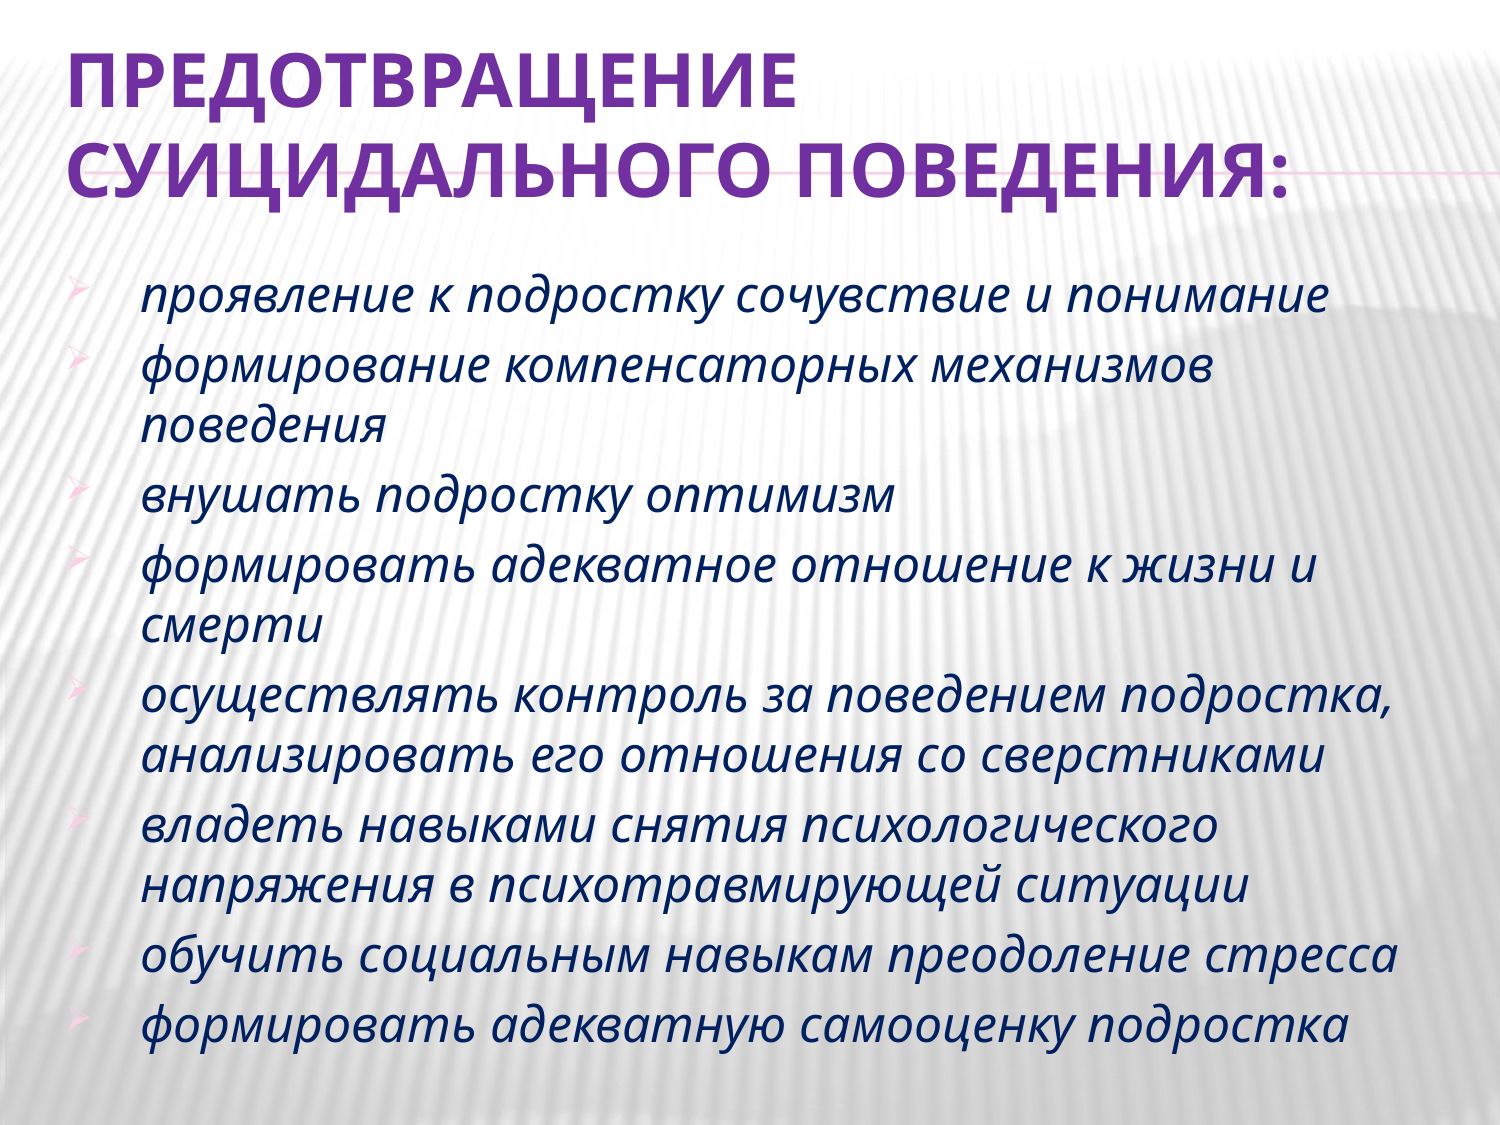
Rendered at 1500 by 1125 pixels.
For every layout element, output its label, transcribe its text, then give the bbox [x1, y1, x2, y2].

list проявление к подростку сочувствие и понимание формирование компенсаторных механизмов поведения внушать подростку оптимизм формировать адекватное отношение к жизни и смерти осуществлять контроль за поведением подростка, анализировать его отношения со сверстниками владеть навыками снятия психологического напряжения в психотравмирующей ситуации обучить социальным навыкам преодоление стресса формировать адекватную самооценку подростка [49, 254, 1476, 1102]
title предотвращение суицидального поведения: [50, 23, 1475, 223]
